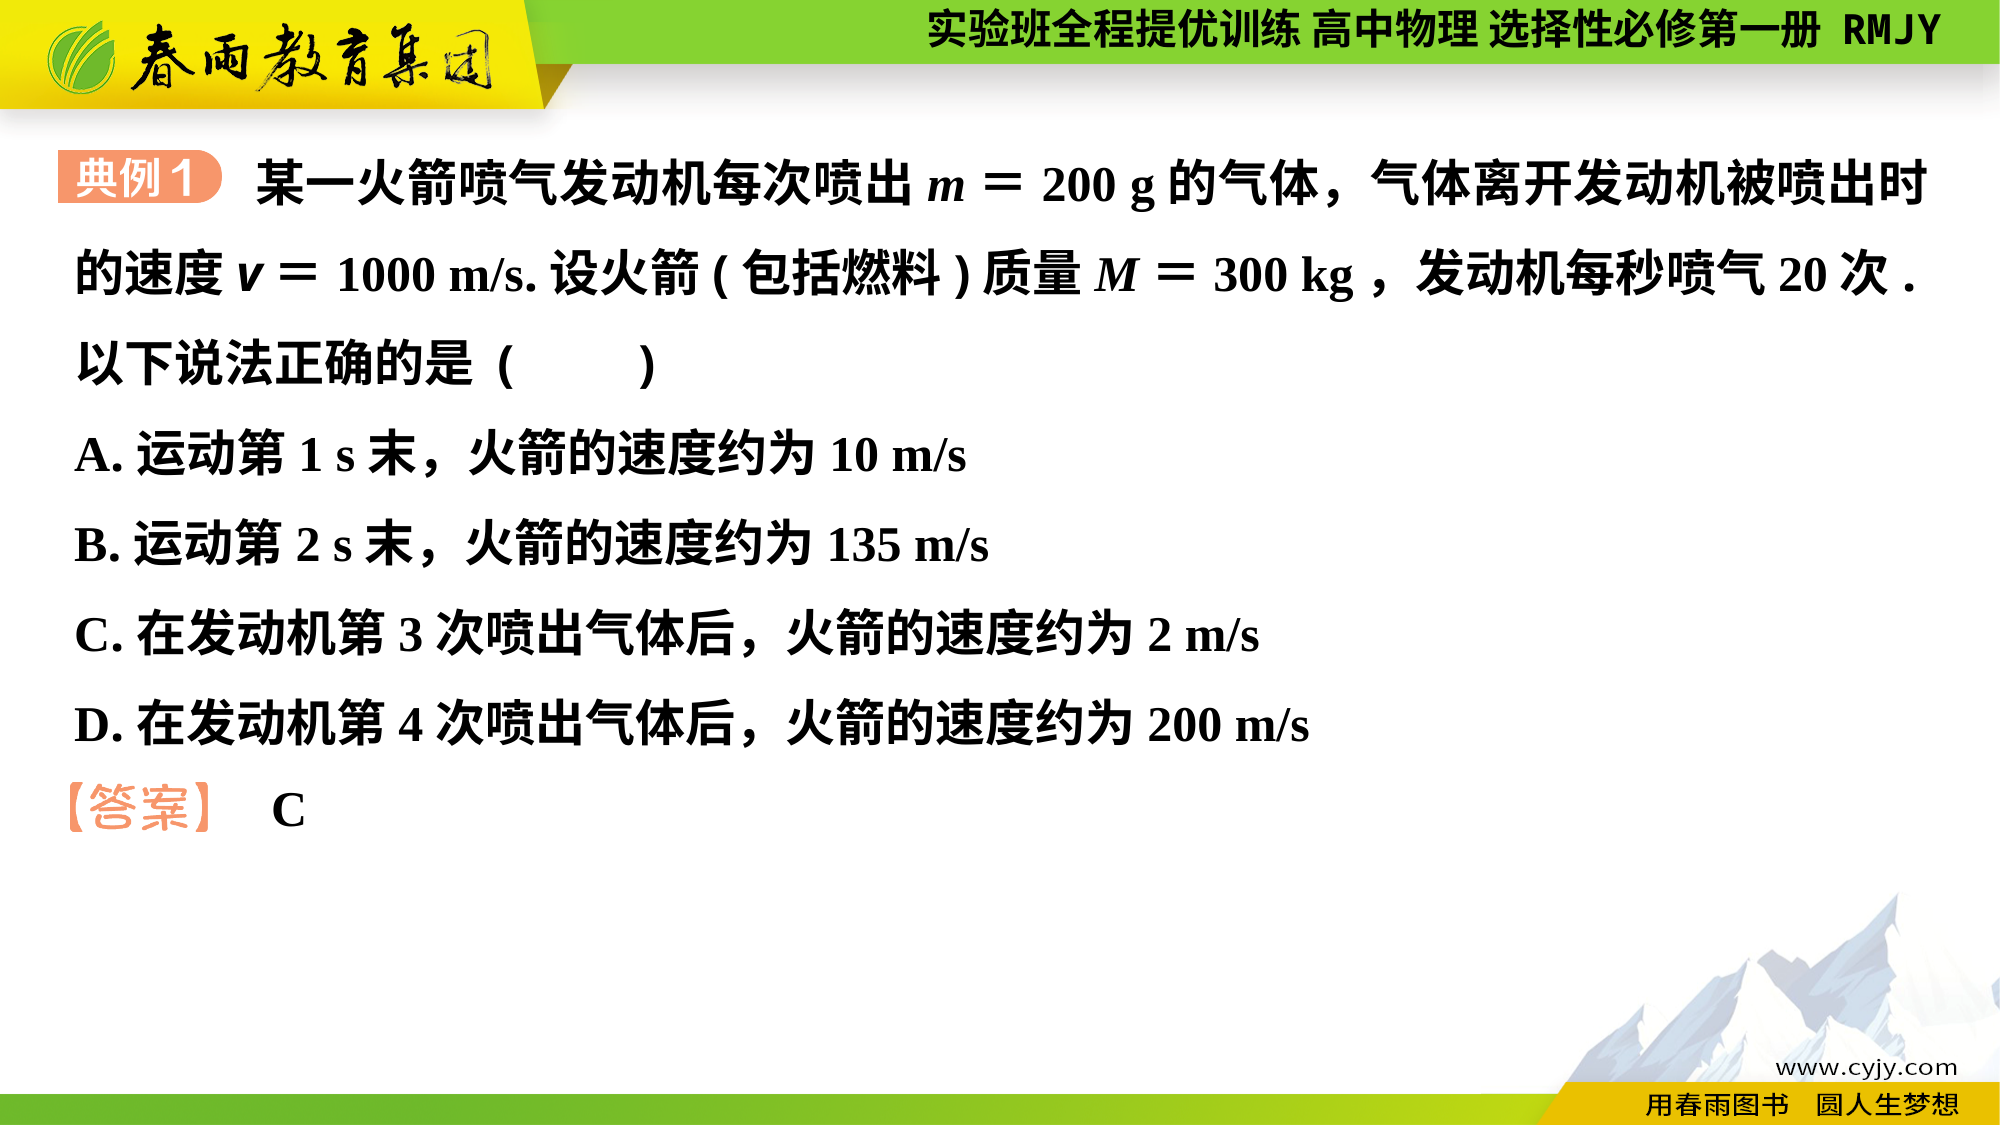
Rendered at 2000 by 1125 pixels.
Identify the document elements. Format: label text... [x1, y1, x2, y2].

text_box C [256, 769, 322, 845]
picture [0, 0, 2000, 1125]
list 某一火箭喷气发动机每次喷出m＝200 g的气体，气体离开发动机被喷出时的速度v＝1000 m/s.设火箭(包括燃料)质量M＝300 kg，发动机每秒喷气20次.以下说法正确的是 ( ) A.运动第1 s末，火箭的速度约为10 m/s B.运动第2 s末，火箭的速度约为135 m/s C.在发动机第3次喷出气体后，火箭的速度约为2 m/s D.在发动机第4次喷出气体后，火箭的速度约为200 m/s [59, 113, 1944, 765]
